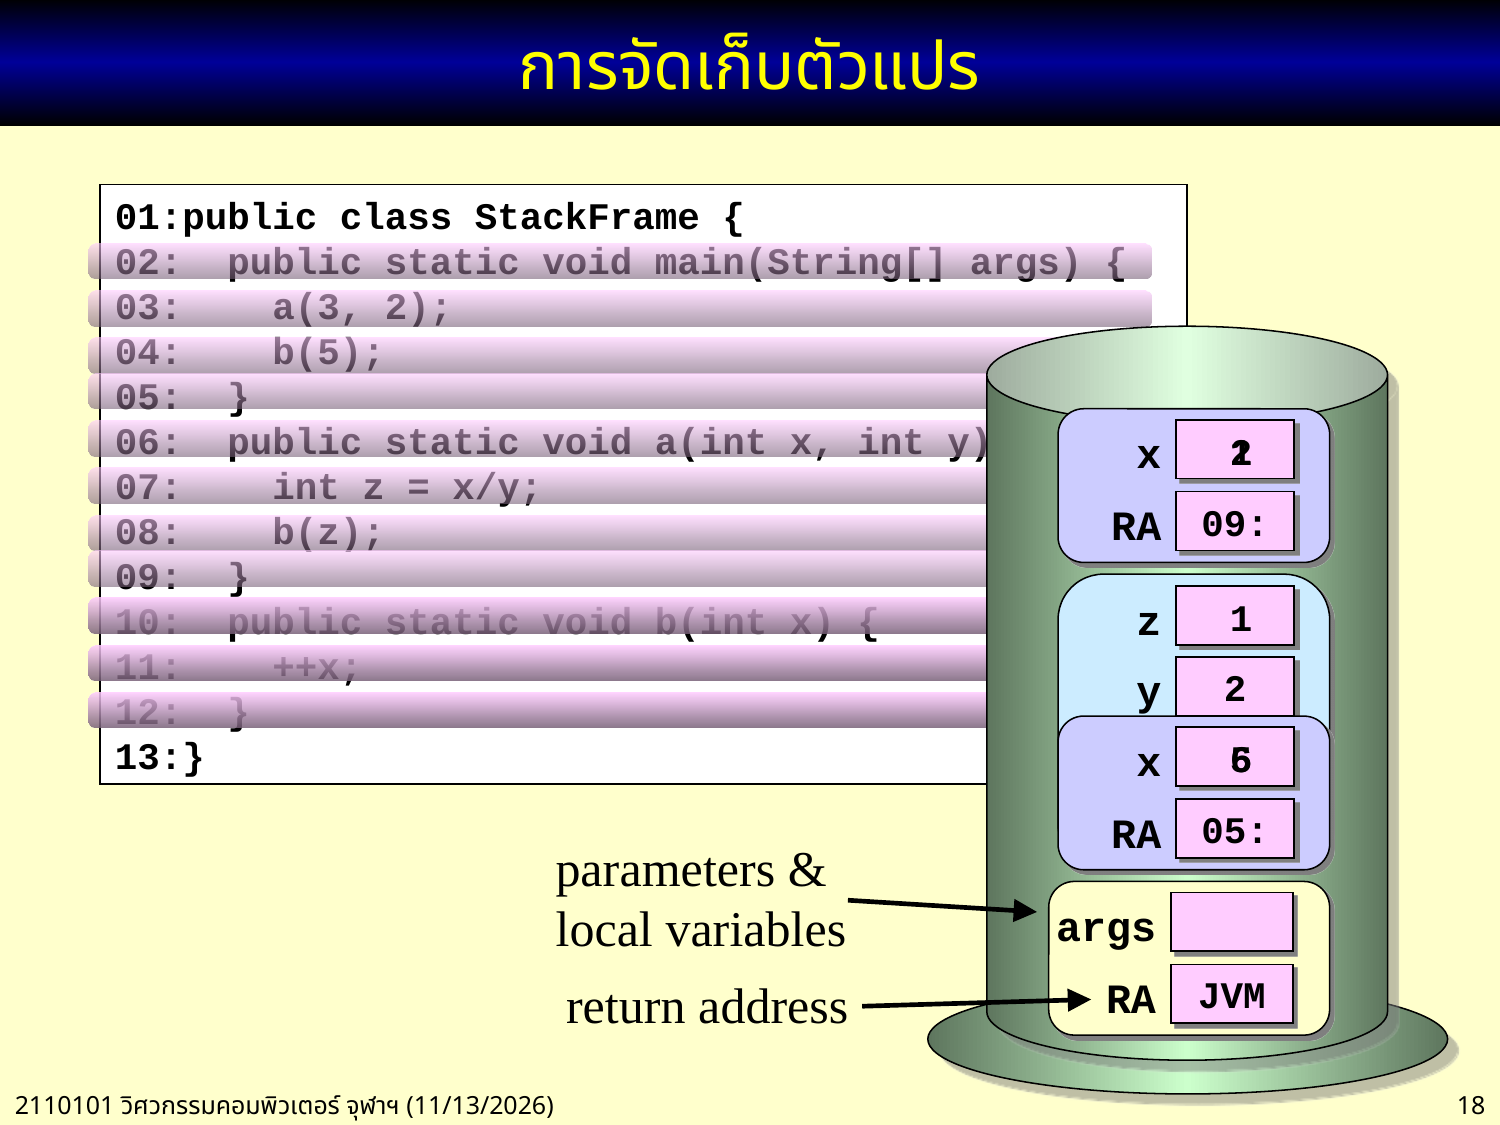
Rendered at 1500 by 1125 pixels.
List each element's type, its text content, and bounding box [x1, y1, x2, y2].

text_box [1045, 573, 1330, 715]
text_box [1045, 408, 1330, 563]
text_box 01:public class StackFrame { 02: public static void main(String[] args) { 03: a(3, 2); 04: b(5); 05: } 06: public static void a(int x, int y) { 07: int z = x/y; 08: b(z); 09: } 10: public static void b(int x) { 11: ++x; 12: } 13:} [100, 327, 924, 337]
text_box 01:public class StackFrame { 02: public static void main(String[] args) { 03: a(3, 2); 04: b(5); 05: } 06: public static void a(int x, int y) { 07: int z = x/y; 08: b(z); 09: } 10: public static void b(int x) { 11: ++x; 12: } 13:} [100, 634, 922, 645]
text_box [88, 290, 1152, 327]
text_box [540, 829, 1038, 966]
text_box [551, 965, 1092, 1042]
text_box 01:public class StackFrame { 02: public static void main(String[] args) { 03: a(3, 2); 04: b(5); 05: } 06: public static void a(int x, int y) { 07: int z = x/y; 08: b(z); 09: } 10: public static void b(int x) { 11: ++x; 12: } 13:} [100, 409, 922, 420]
text_box 01:public class StackFrame { 02: public static void main(String[] args) { 03: a(3, 2); 04: b(5); 05: } 06: public static void a(int x, int y) { 07: int z = x/y; 08: b(z); 09: } 10: public static void b(int x) { 11: ++x; 12: } 13:} [100, 681, 922, 692]
text_box [88, 692, 922, 728]
text_box 01:public class StackFrame { 02: public static void main(String[] args) { 03: a(3, 2); 04: b(5); 05: } 06: public static void a(int x, int y) { 07: int z = x/y; 08: b(z); 09: } 10: public static void b(int x) { 11: ++x; 12: } 13:} [100, 184, 1187, 324]
text_box [88, 597, 922, 634]
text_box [927, 325, 1448, 1095]
text_box [88, 337, 922, 373]
text_box [88, 373, 922, 409]
text_box [88, 243, 1152, 279]
text_box 01:public class StackFrame { 02: public static void main(String[] args) { 03: a(3, 2); 04: b(5); 05: } 06: public static void a(int x, int y) { 07: int z = x/y; 08: b(z); 09: } 10: public static void b(int x) { 11: ++x; 12: } 13:} [100, 728, 922, 785]
text_box [88, 420, 922, 457]
text_box 01:public class StackFrame { 02: public static void main(String[] args) { 03: a(3, 2); 04: b(5); 05: } 06: public static void a(int x, int y) { 07: int z = x/y; 08: b(z); 09: } 10: public static void b(int x) { 11: ++x; 12: } 13:} [100, 587, 922, 597]
title การจัดเก็บตัวแปร [0, 0, 1500, 126]
text_box [88, 645, 922, 681]
text_box [88, 550, 922, 587]
text_box 01:public class StackFrame { 02: public static void main(String[] args) { 03: a(3, 2); 04: b(5); 05: } 06: public static void a(int x, int y) { 07: int z = x/y; 08: b(z); 09: } 10: public static void b(int x) { 11: ++x; 12: } 13:} [100, 504, 922, 515]
text_box [88, 467, 922, 504]
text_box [1042, 881, 1330, 1036]
text_box 01:public class StackFrame { 02: public static void main(String[] args) { 03: a(3, 2); 04: b(5); 05: } 06: public static void a(int x, int y) { 07: int z = x/y; 08: b(z); 09: } 10: public static void b(int x) { 11: ++x; 12: } 13:} [100, 457, 922, 467]
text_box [1045, 715, 1330, 870]
text_box [88, 515, 922, 551]
